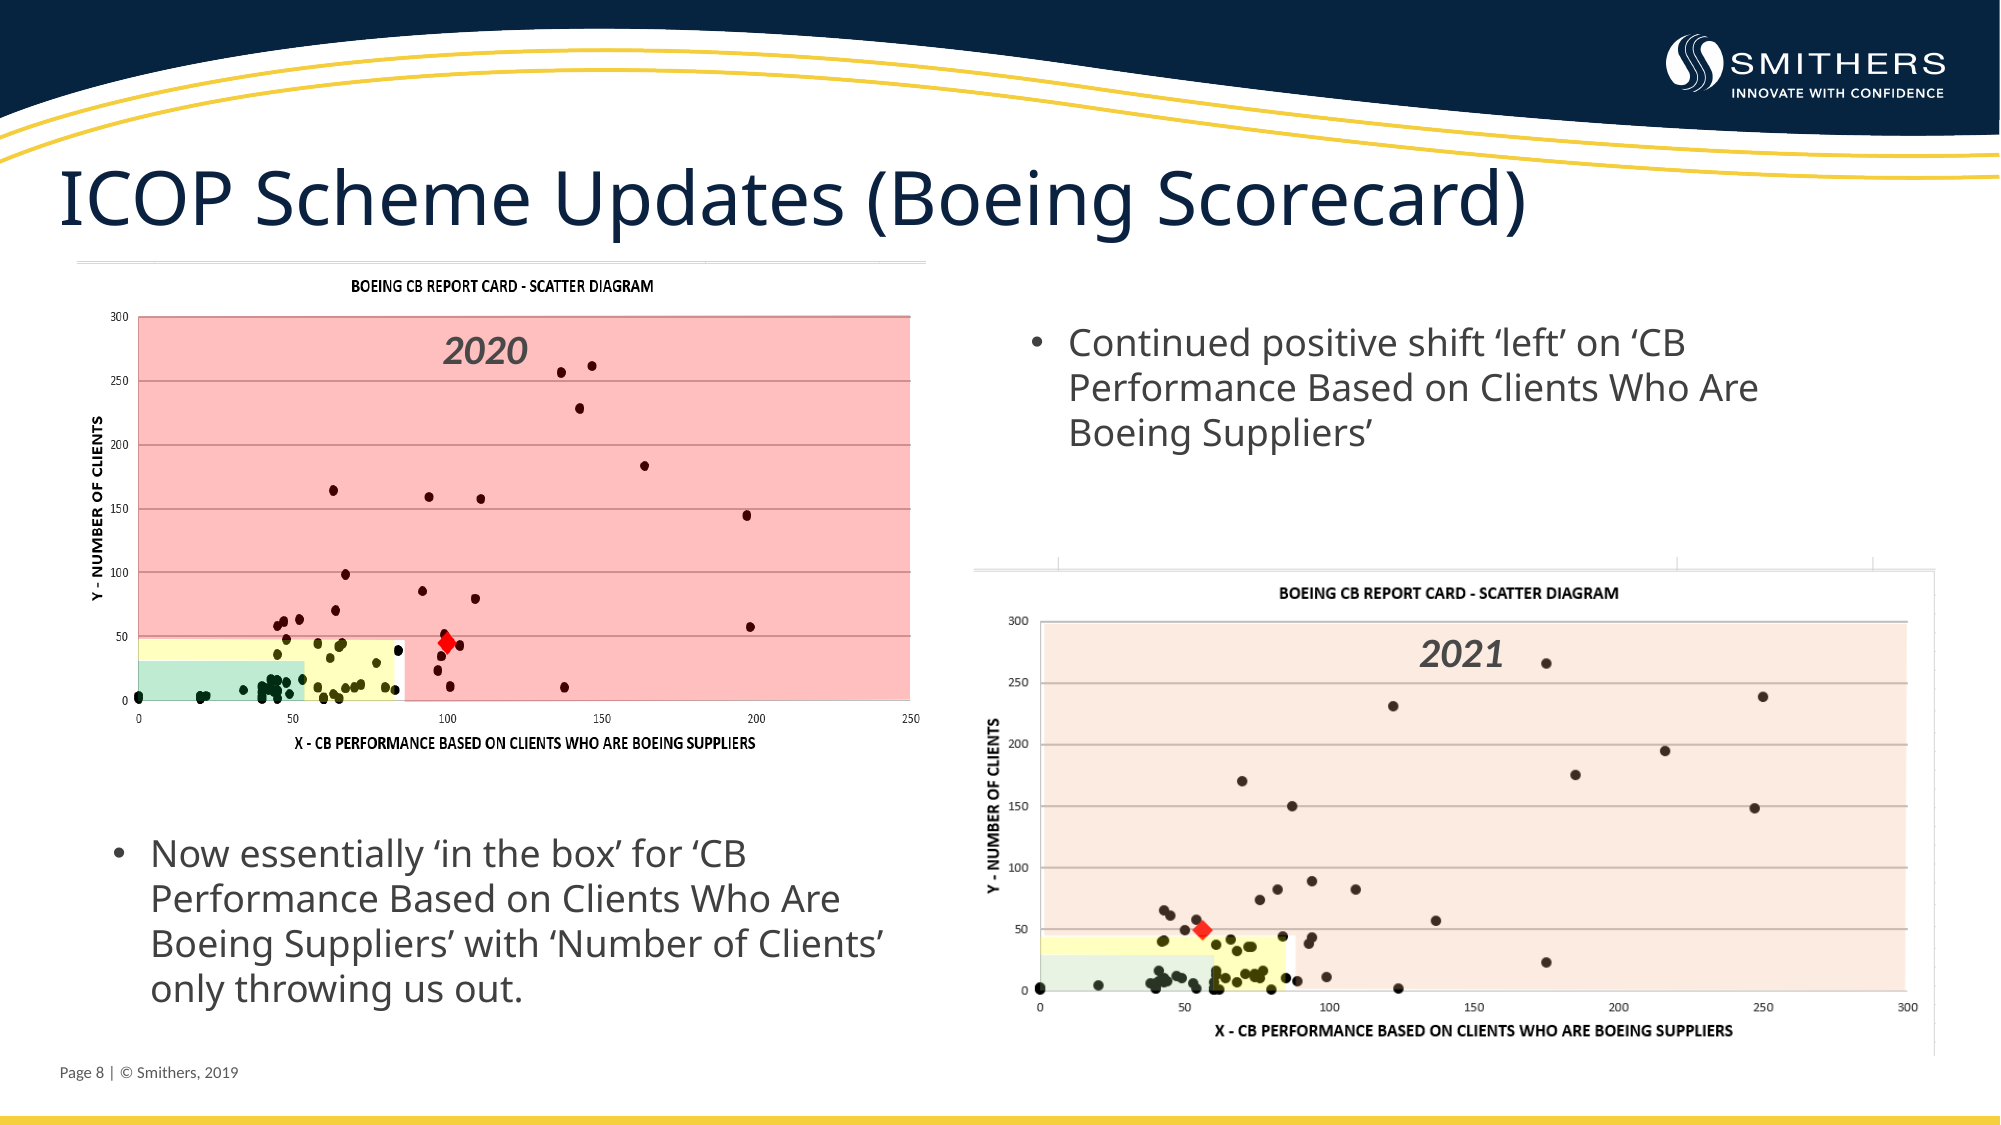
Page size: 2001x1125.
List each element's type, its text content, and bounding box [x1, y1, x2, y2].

picture [0, 0, 2000, 194]
text_box Continued positive shift ‘left’ on ‘CB Performance Based on Clients Who Are Boeing Suppliers’ [1015, 311, 1895, 430]
picture [76, 261, 926, 761]
text_box Now essentially ‘in the box’ for ‘CB Performance Based on Clients Who Are Boeing Suppliers’ with ‘Number of Clients’ only throwing us out. [97, 822, 947, 990]
text_box ICOP Scheme Updates (Boeing Scorecard) [59, 108, 1974, 294]
picture [973, 557, 1936, 1056]
slide_number Page 8 | © Smithers, 2019 [59, 1029, 371, 1083]
